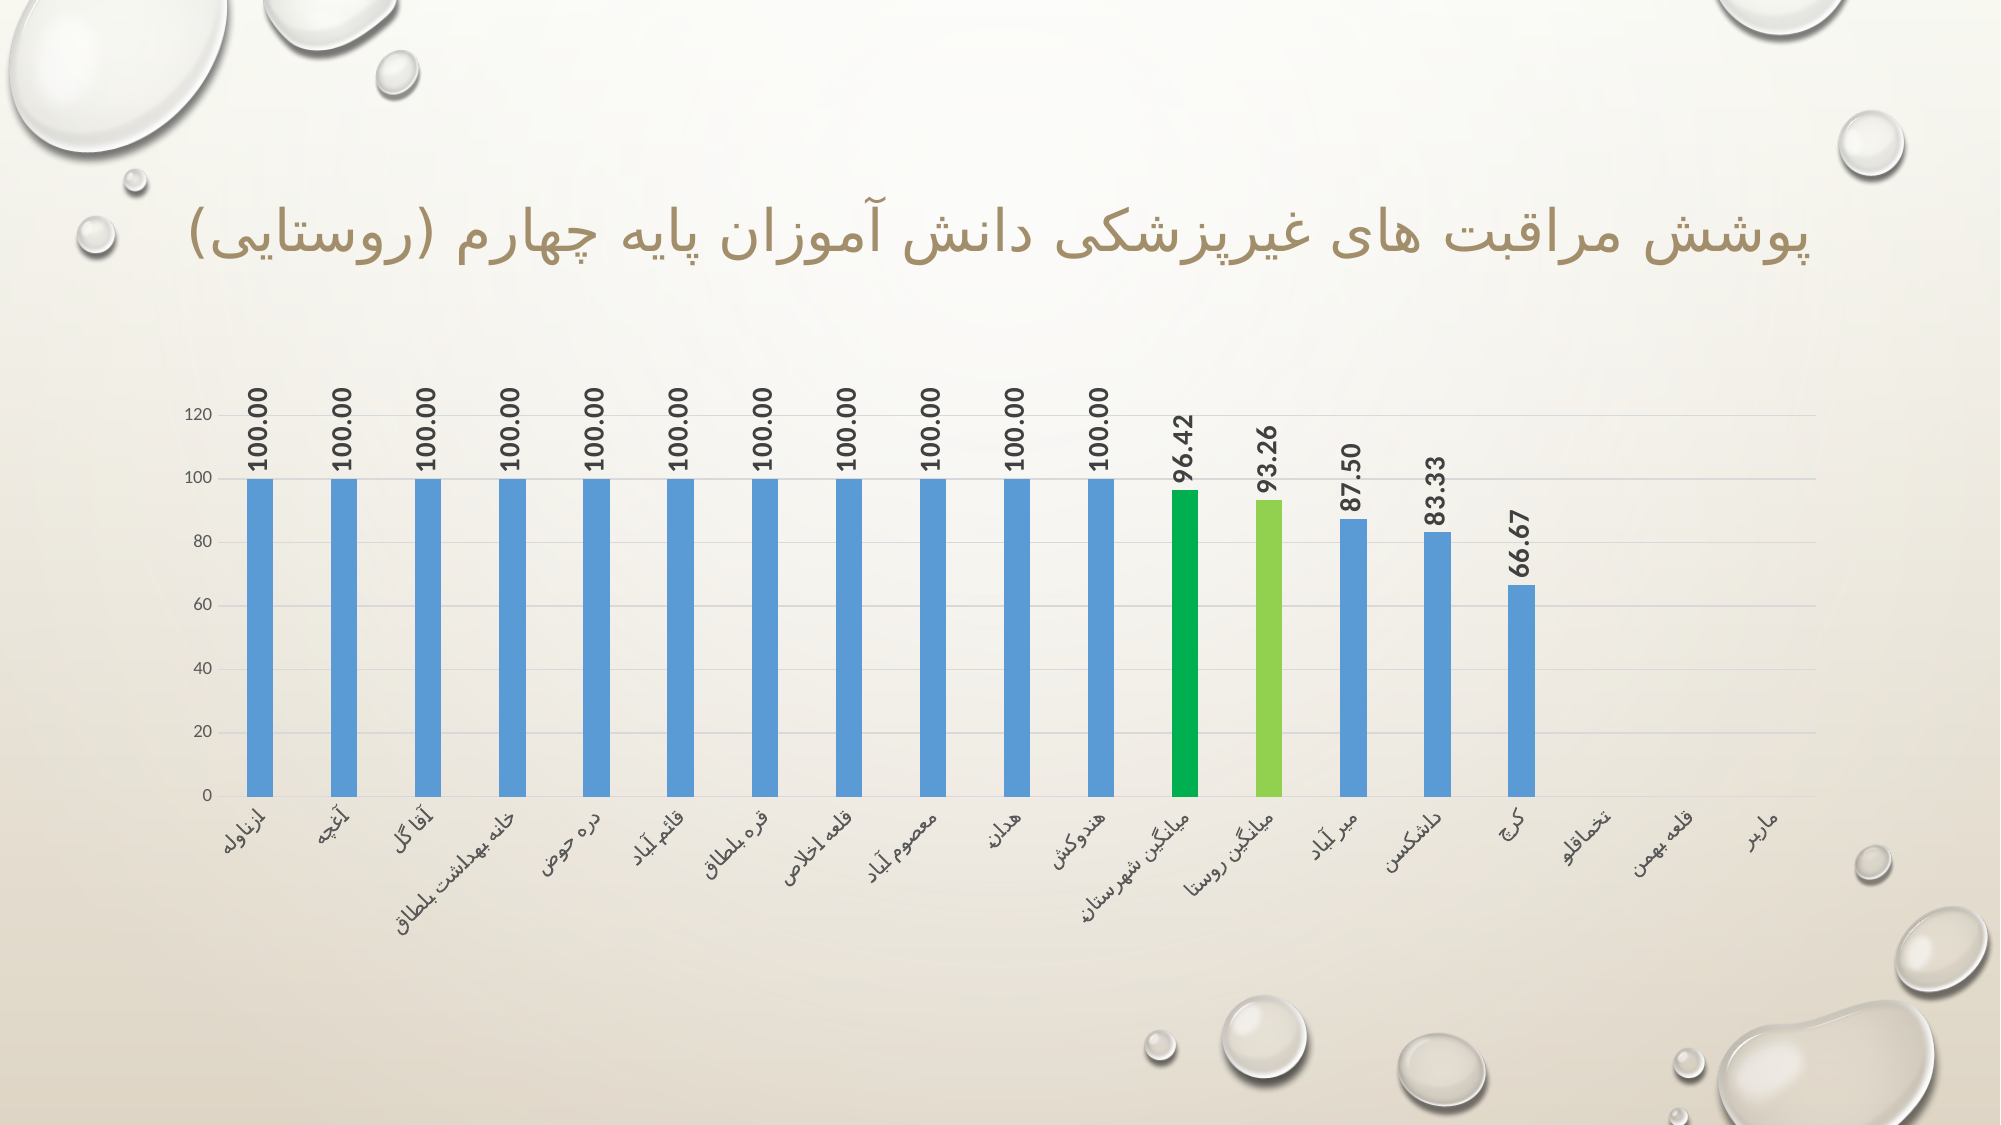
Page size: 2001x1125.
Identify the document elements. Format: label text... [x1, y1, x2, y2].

chart [149, 387, 1851, 951]
title پوشش مراقبت های غیرپزشکی دانش آموزان پایه چهارم (روستایی) [149, 101, 1851, 364]
picture [0, 0, 2000, 1125]
